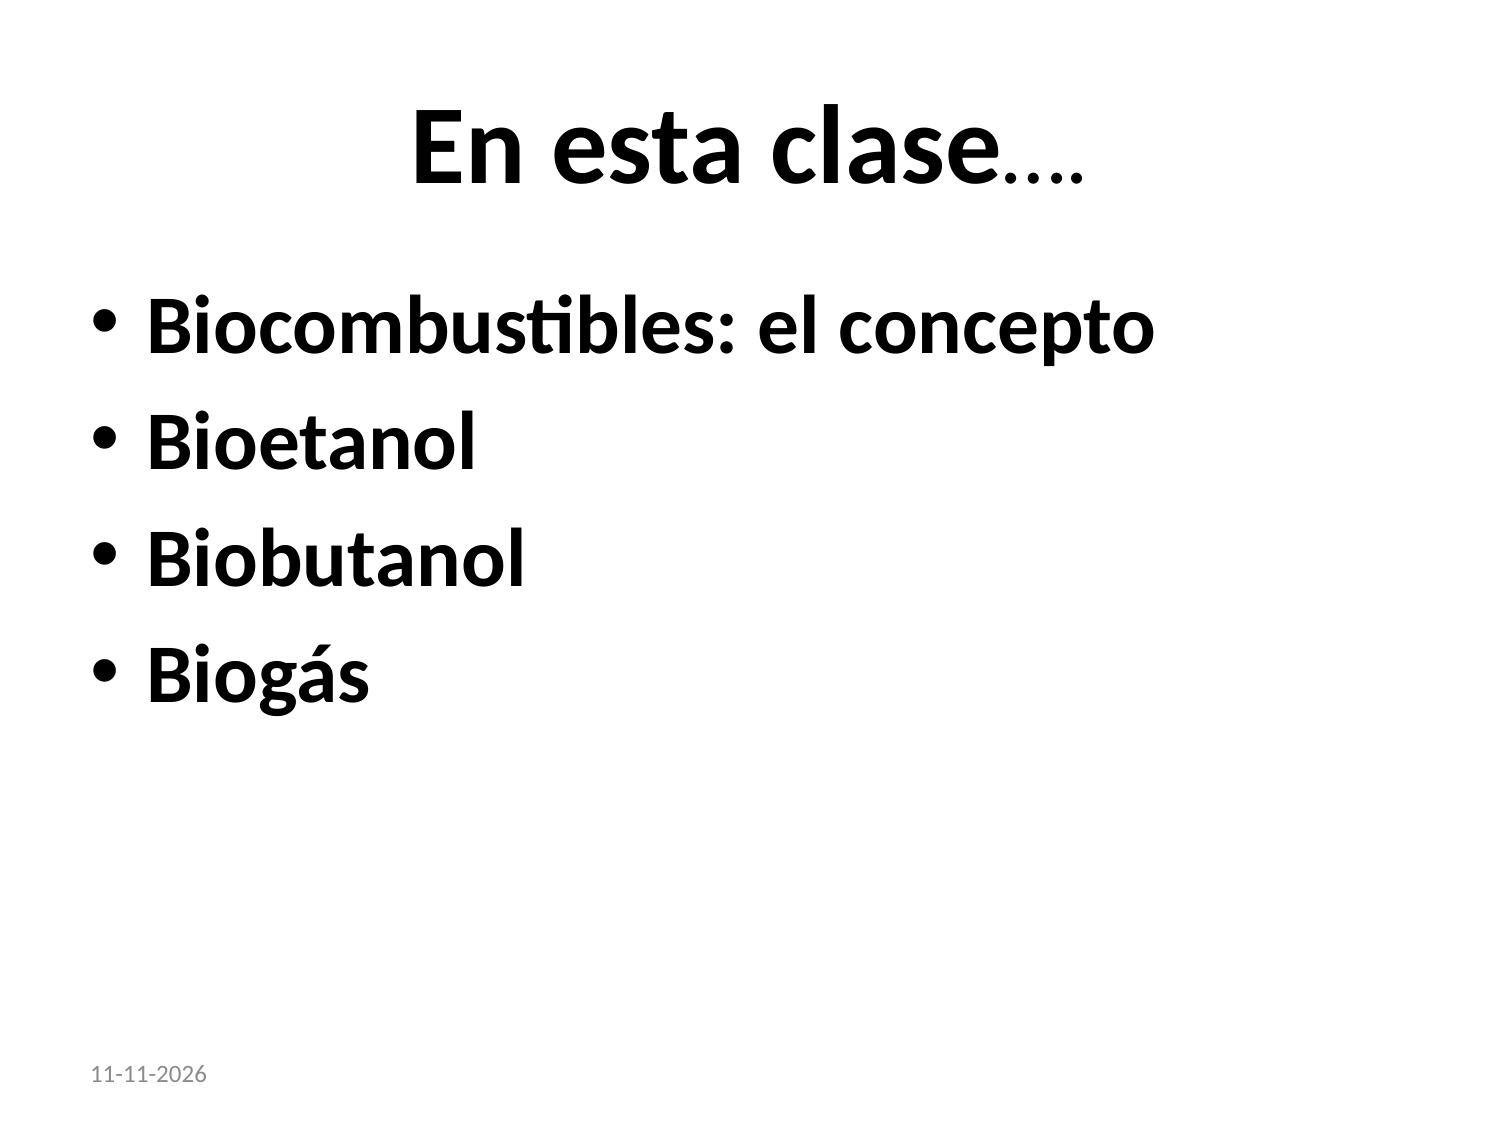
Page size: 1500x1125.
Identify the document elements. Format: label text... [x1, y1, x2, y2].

list Biocombustibles: el concepto Bioetanol Biobutanol Biogás [75, 262, 1425, 1005]
title En esta clase…. [75, 45, 1425, 233]
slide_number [75, 1042, 425, 1103]
